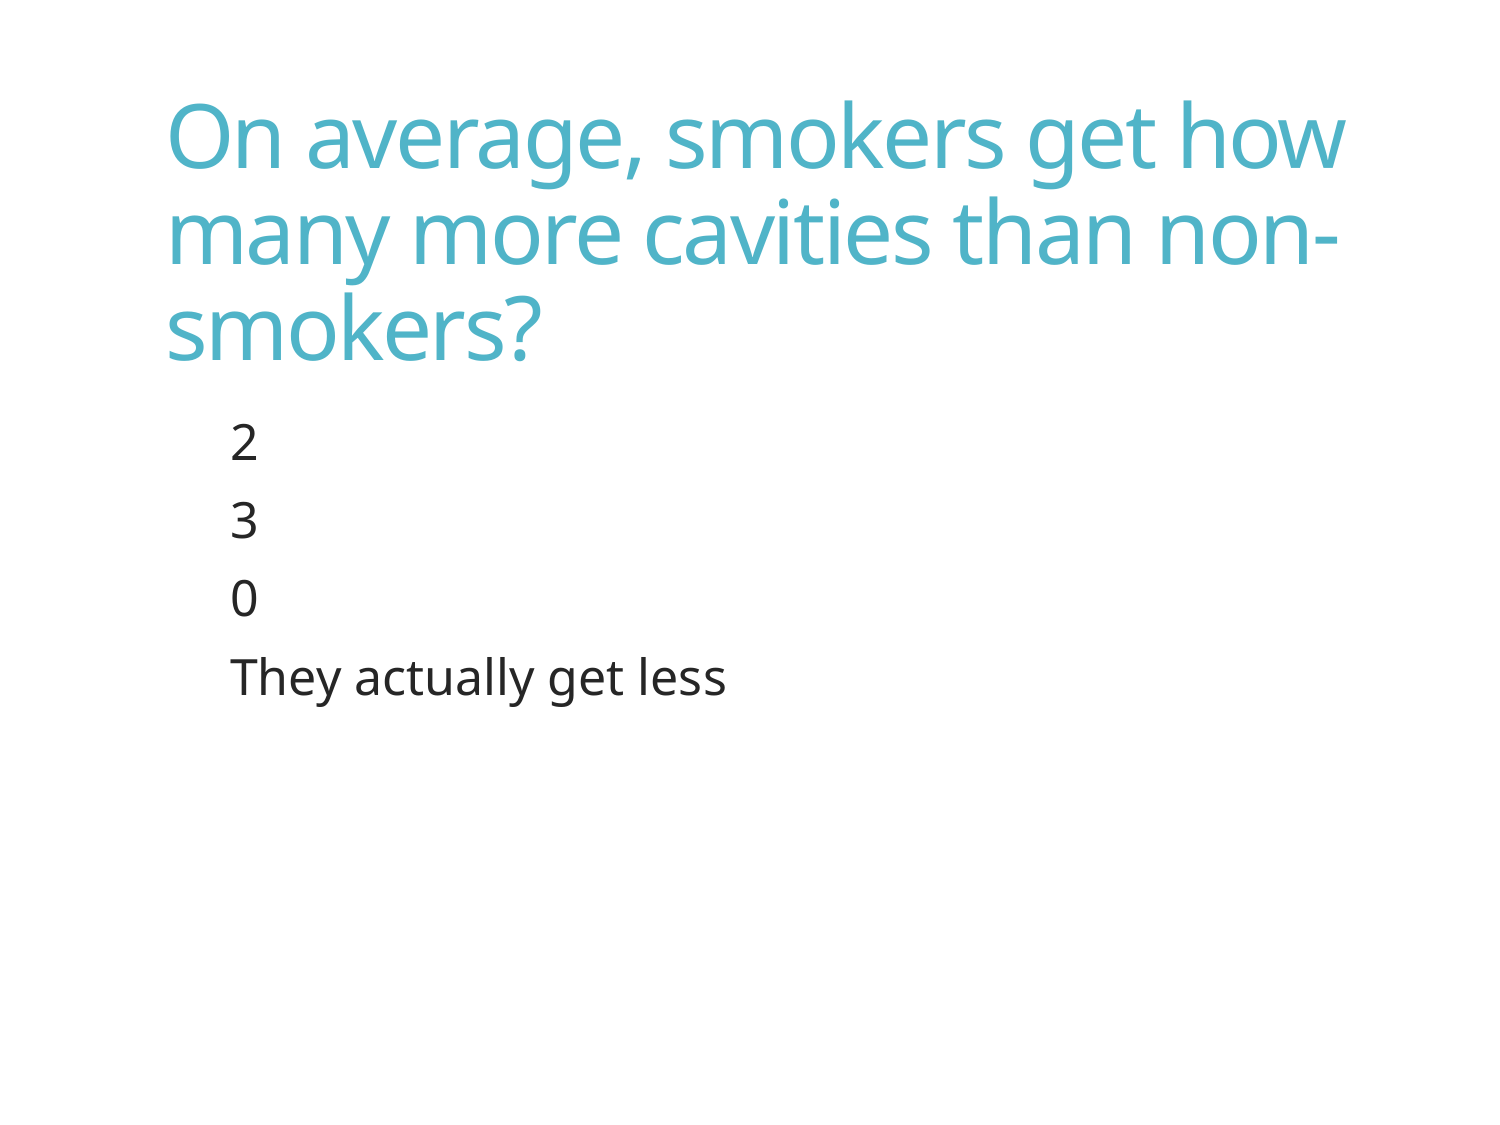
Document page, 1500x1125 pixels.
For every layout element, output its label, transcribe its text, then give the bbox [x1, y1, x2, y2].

list 2 3 0 They actually get less [200, 412, 1363, 1043]
title On average, smokers get how many more cavities than non-smokers? [150, 83, 1425, 388]
